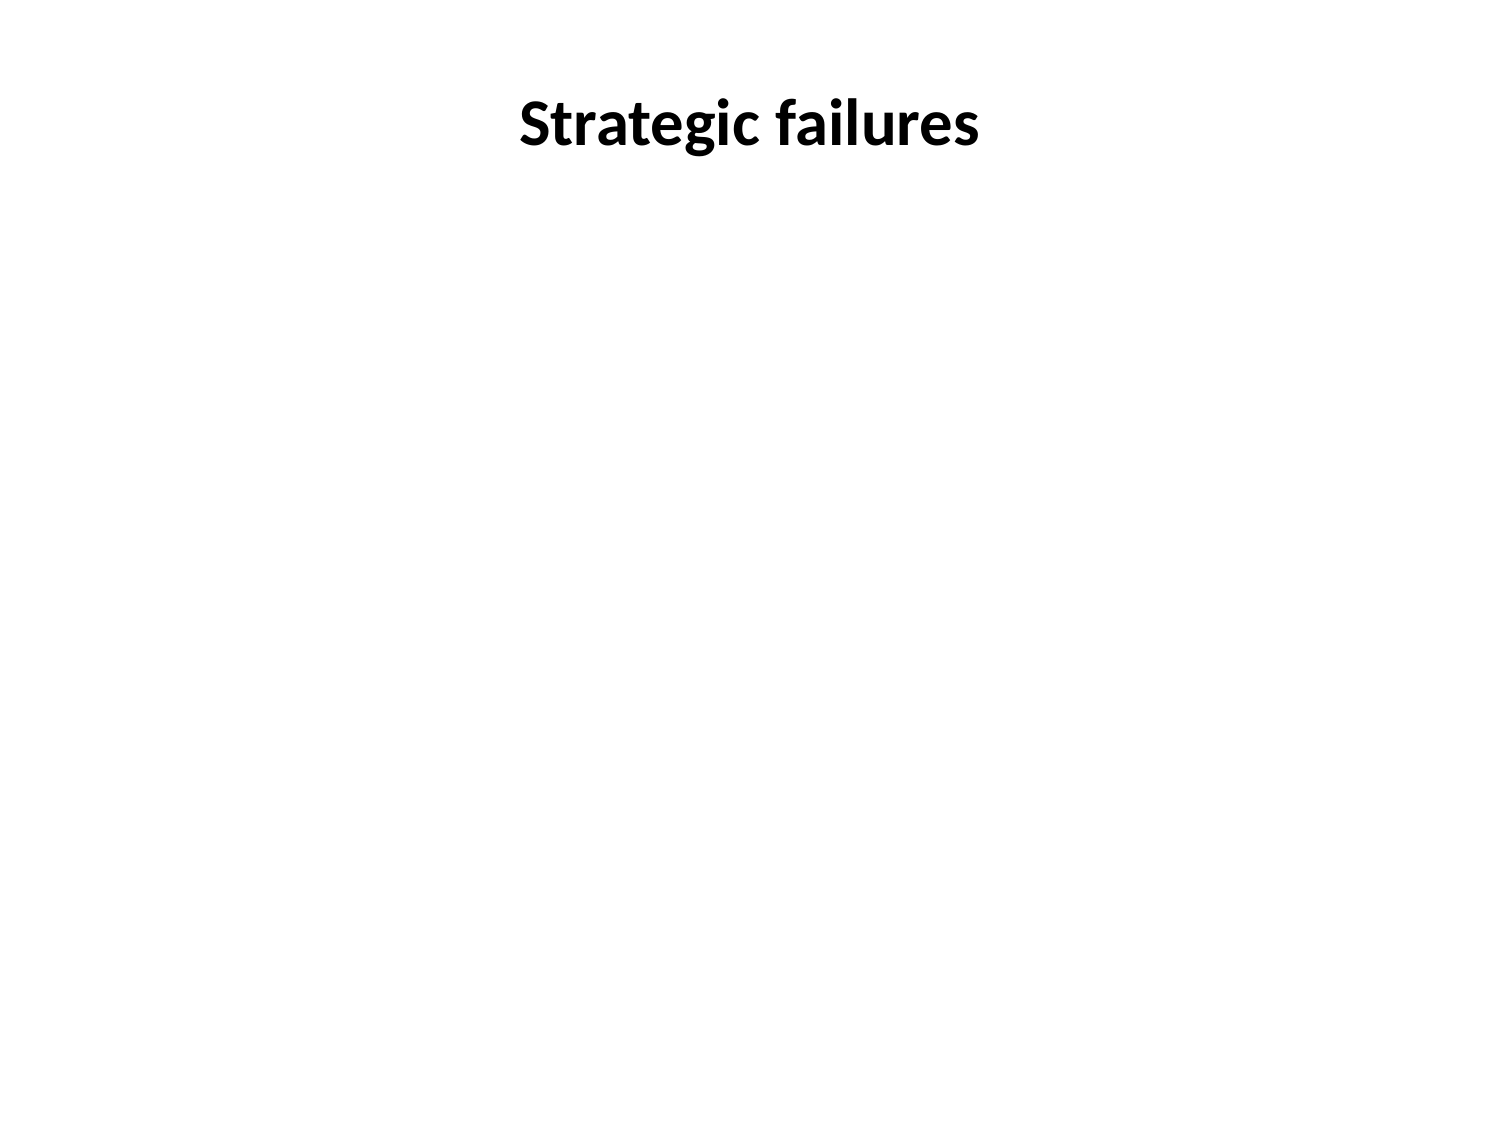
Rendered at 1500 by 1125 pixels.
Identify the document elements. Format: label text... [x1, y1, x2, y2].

title Strategic failures [75, 24, 1425, 213]
